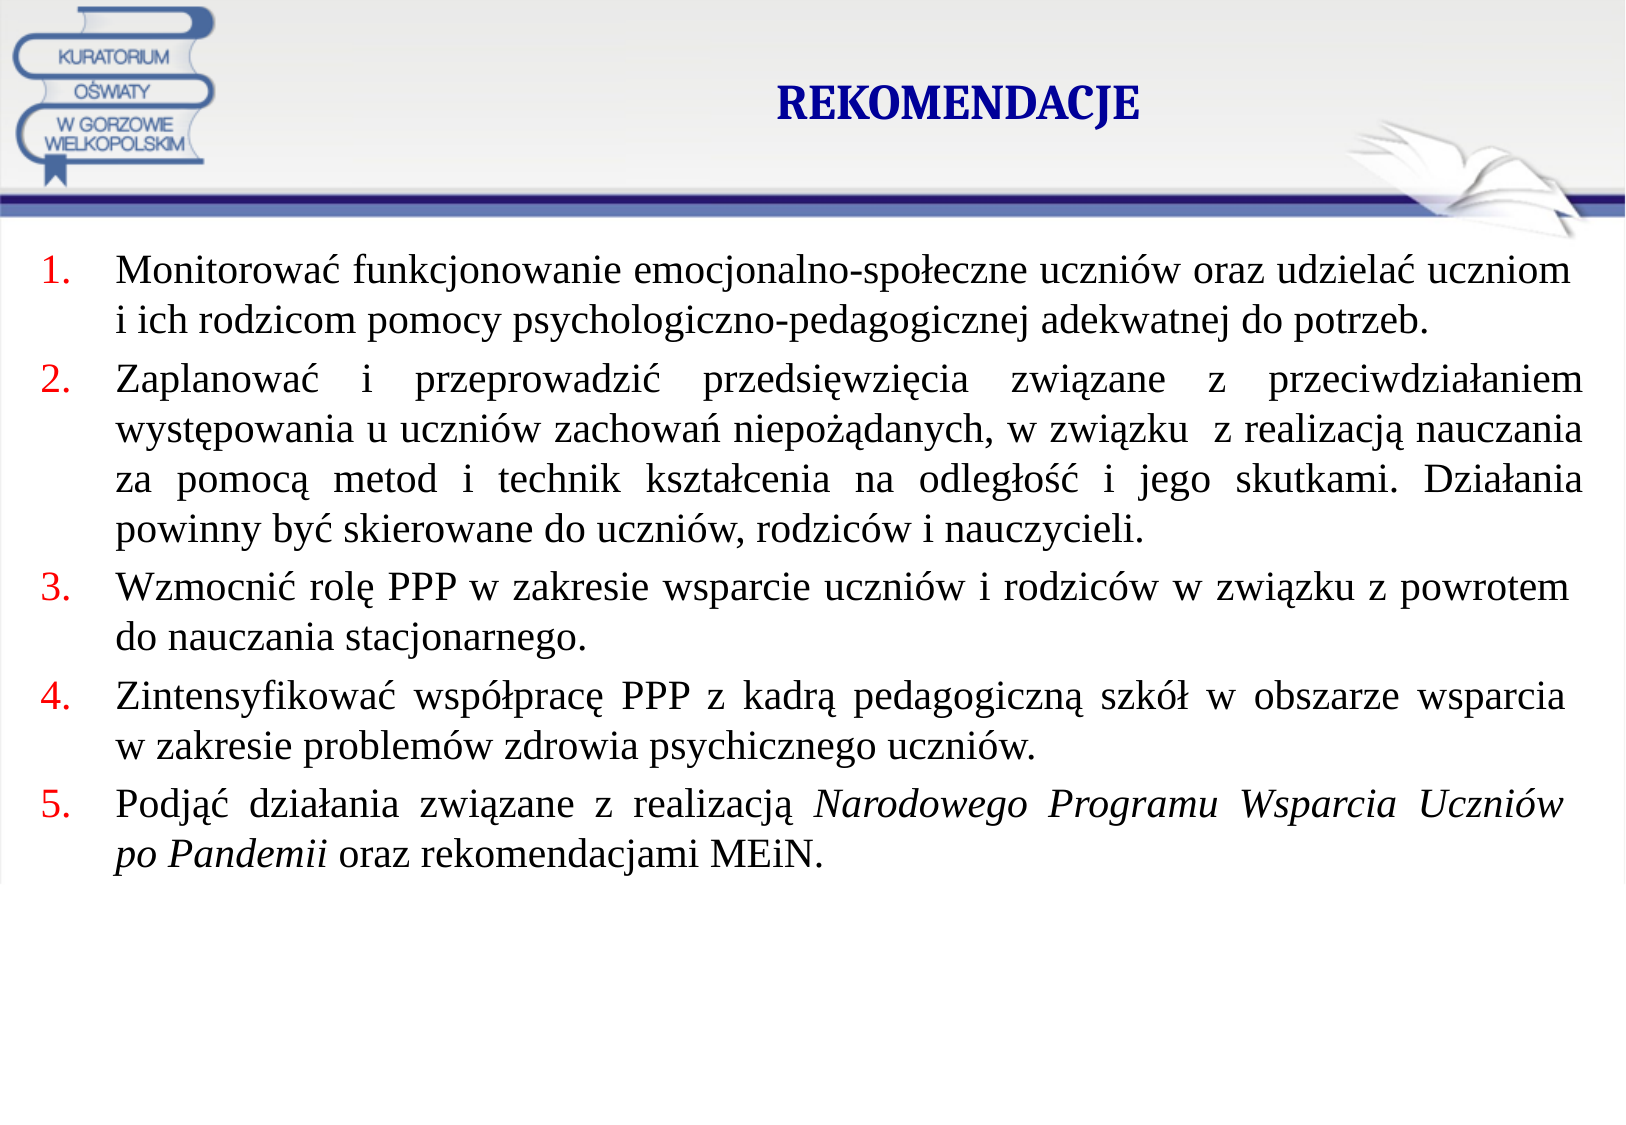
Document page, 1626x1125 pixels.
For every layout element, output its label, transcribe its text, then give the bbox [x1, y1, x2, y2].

picture [0, 0, 1626, 1125]
list Monitorować funkcjonowanie emocjonalno-społeczne uczniów oraz udzielać uczniom i ich rodzicom pomocy psychologiczno-pedagogicznej adekwatnej do potrzeb. Zaplanować i przeprowadzić przedsięwzięcia związane z przeciwdziałaniem występowania u uczniów zachowań niepożądanych, w związku z realizacją nauczania za pomocą metod i technik kształcenia na odległość i jego skutkami. Działania powinny być skierowane do uczniów, rodziców i nauczycieli. Wzmocnić rolę PPP w zakresie wsparcie uczniów i rodziców w związku z powrotem do nauczania stacjonarnego. Zintensyfikować współpracę PPP z kadrą pedagogiczną szkół w obszarze wsparcia w zakresie problemów zdrowia psychicznego uczniów. Podjąć działania związane z realizacją Narodowego Programu Wsparcia Uczniów po Pandemii oraz rekomendacjami MEiN. [25, 234, 1600, 1047]
title REKOMENDACJE [317, 23, 1600, 176]
